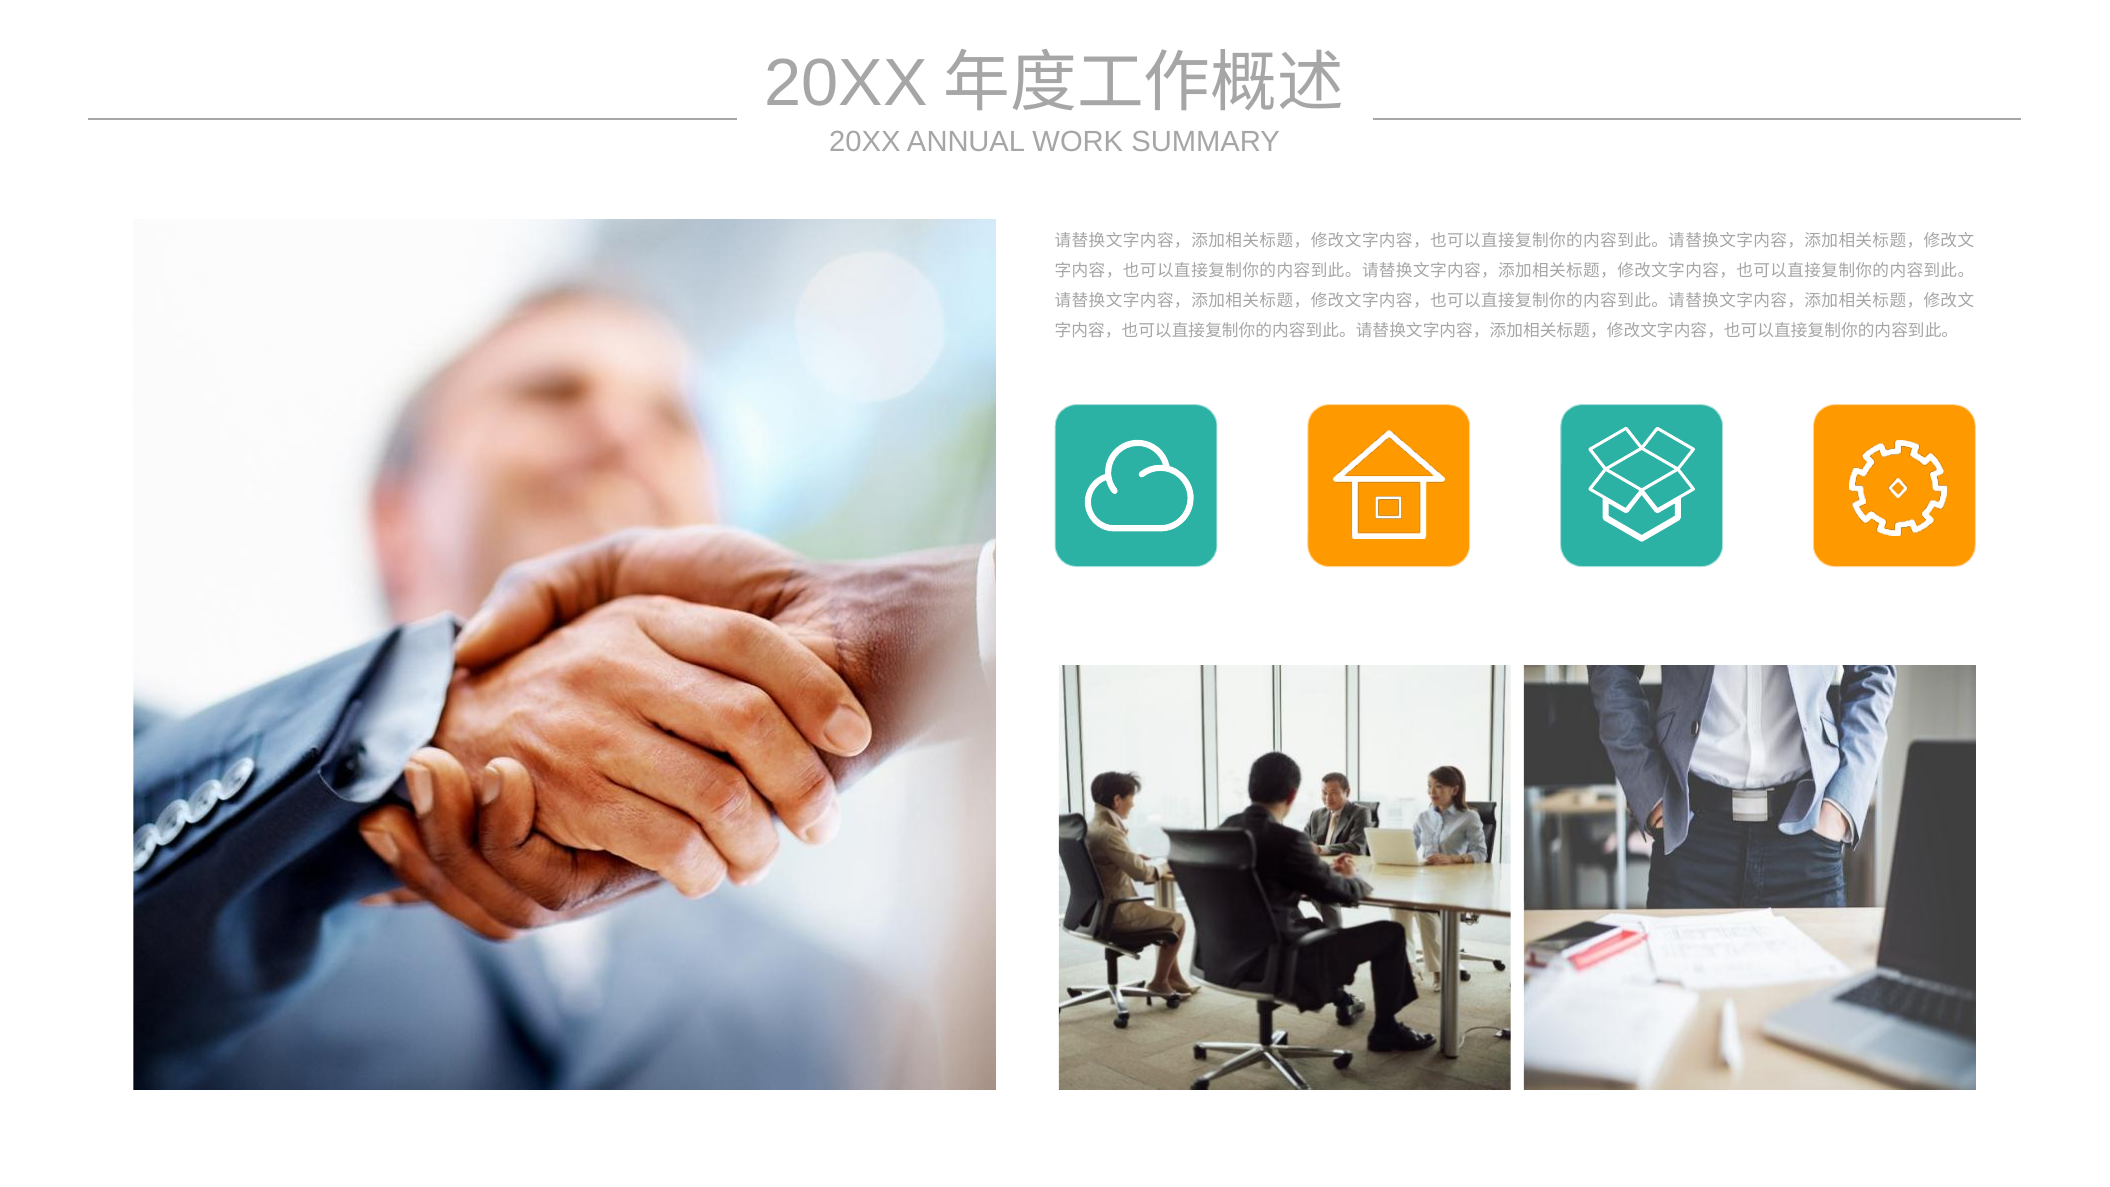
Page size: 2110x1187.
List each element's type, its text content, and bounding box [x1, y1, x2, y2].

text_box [1560, 404, 1724, 568]
text_box 20XX ANNUAL WORK SUMMARY [824, 122, 1285, 158]
text_box 20XX年度工作概述 [730, 38, 1379, 119]
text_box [1812, 404, 1976, 568]
text_box [1523, 664, 1977, 1090]
text_box [132, 219, 997, 1090]
text_box 请替换文字内容，添加相关标题，修改文字内容，也可以直接复制你的内容到此。请替换文字内容，添加相关标题，修改文字内容，也可以直接复制你的内容到此。请替换文字内容，添加相关标题，修改文字内容，也可以直接复制你的内容到此。请替换文字内容，添加相关标题，修改文字内容，也可以直接复制你的内容到此。请替换文字内容，添加相关标题，修改文字内容，也可以直接复制你的内容到此。请替换文字内容，添加相关标题，修改文字内容，也可以直接复制你的内容到此。 [1054, 219, 1976, 340]
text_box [1307, 404, 1471, 568]
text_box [1054, 404, 1218, 568]
text_box [1058, 664, 1512, 1090]
